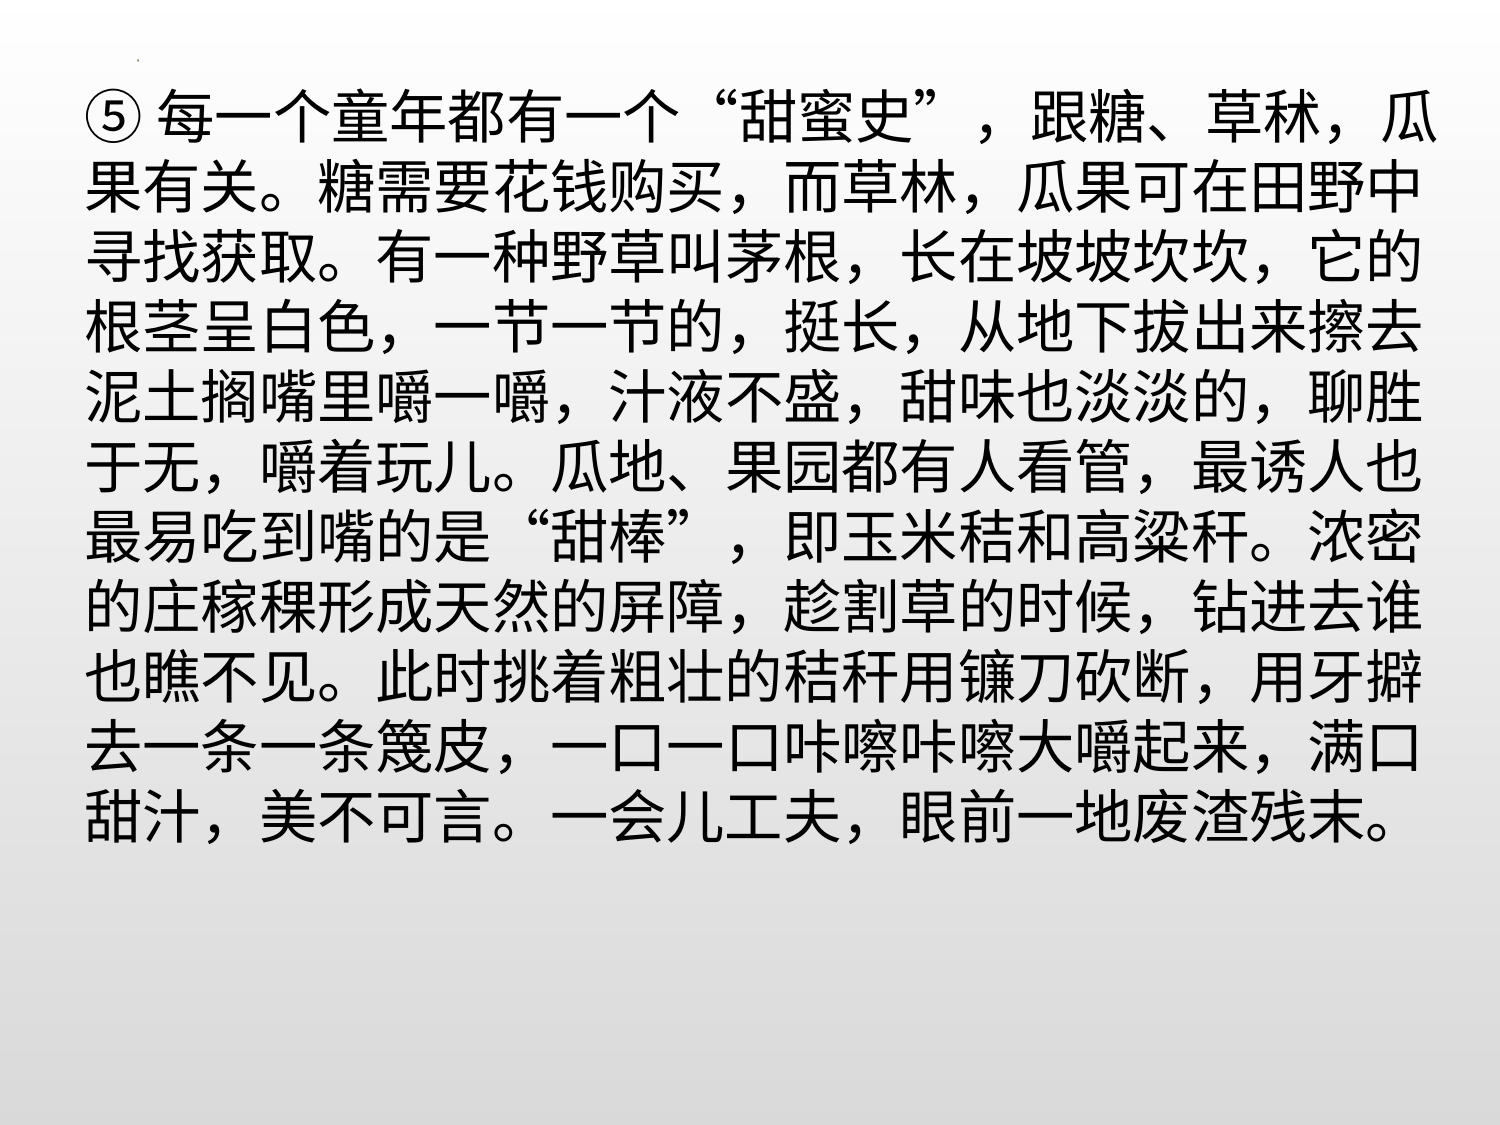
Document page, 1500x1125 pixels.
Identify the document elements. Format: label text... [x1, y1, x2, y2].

text_box ⑤每一个童年都有一个“甜蜜史”，跟糖、草秫，瓜果有关。糖需要花钱购买，而草林，瓜果可在田野中寻找获取。有一种野草叫茅根，长在坡坡坎坎，它的根茎呈白色，一节一节的，挺长，从地下拔出来擦去泥土搁嘴里嚼一嚼，汁液不盛，甜味也淡淡的，聊胜于无，嚼着玩儿。瓜地、果园都有人看管，最诱人也最易吃到嘴的是“甜棒”，即玉米秸和高粱秆。浓密的庄稼稞形成天然的屏障，趁割草的时候，钻进去谁也瞧不见。此时挑着粗壮的秸秆用镰刀砍断，用牙擗去一条一条篾皮，一口一口咔嚓咔嚓大嚼起来，满口甜汁，美不可言。一会儿工夫，眼前一地废渣残末。 [69, 73, 1479, 858]
